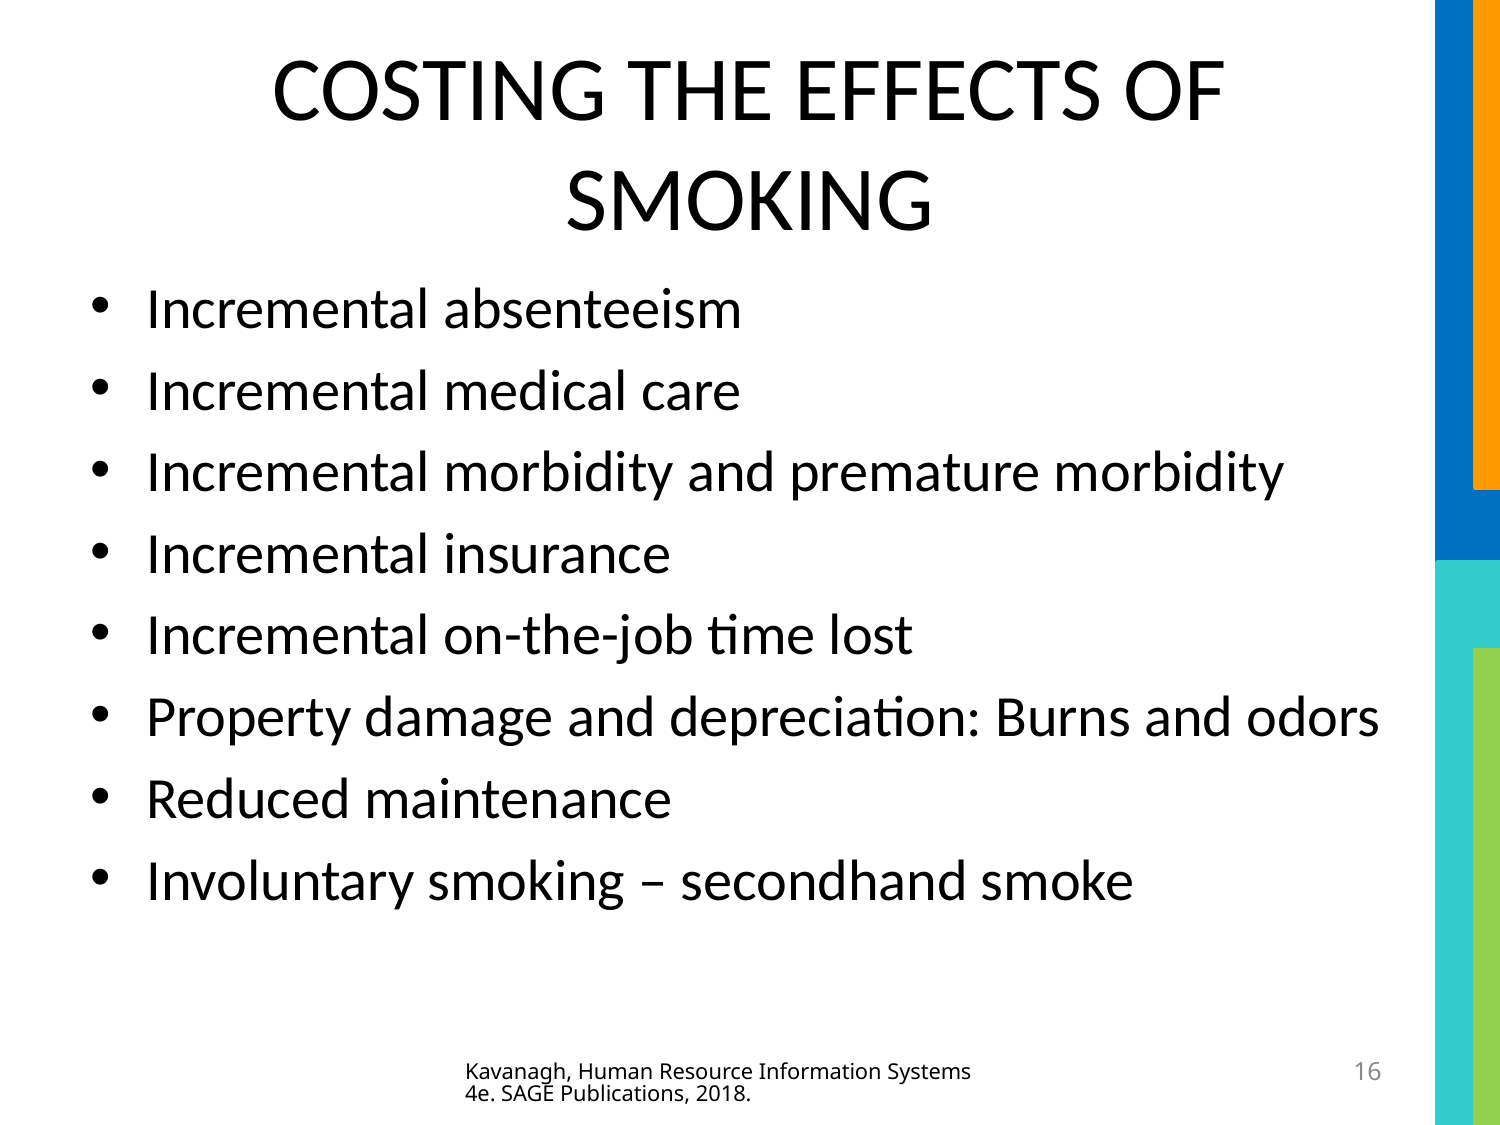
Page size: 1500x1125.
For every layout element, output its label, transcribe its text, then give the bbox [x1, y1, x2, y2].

list Incremental absenteeism Incremental medical care Incremental morbidity and premature morbidity Incremental insurance Incremental on-the-job time lost Property damage and depreciation: Burns and odors Reduced maintenance Involuntary smoking – secondhand smoke [75, 262, 1425, 1005]
slide_number 16 [1059, 1042, 1397, 1103]
title COSTING THE EFFECTS OF SMOKING [75, 45, 1425, 233]
footer Kavanagh, Human Resource Information Systems 4e. SAGE Publications, 2018. [450, 1042, 1004, 1103]
